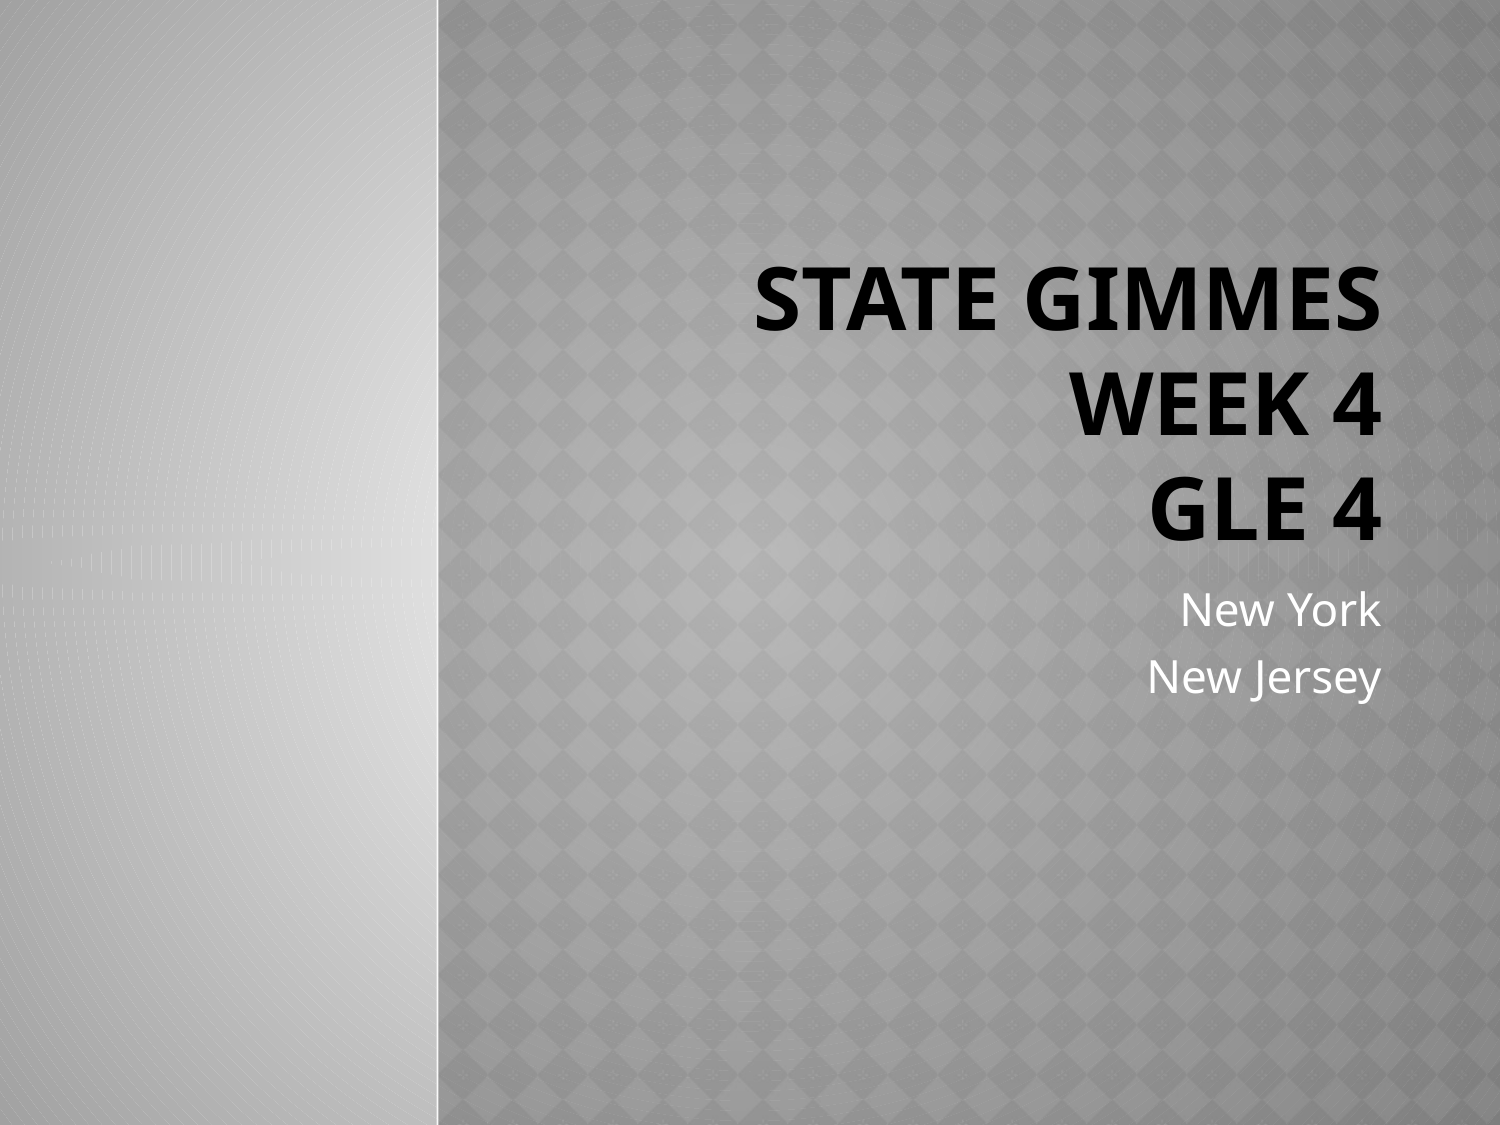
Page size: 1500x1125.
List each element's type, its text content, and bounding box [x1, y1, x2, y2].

subtitle New York New Jersey [550, 580, 1390, 762]
title State Gimmes Week 4 GLE 4 [552, 87, 1390, 558]
